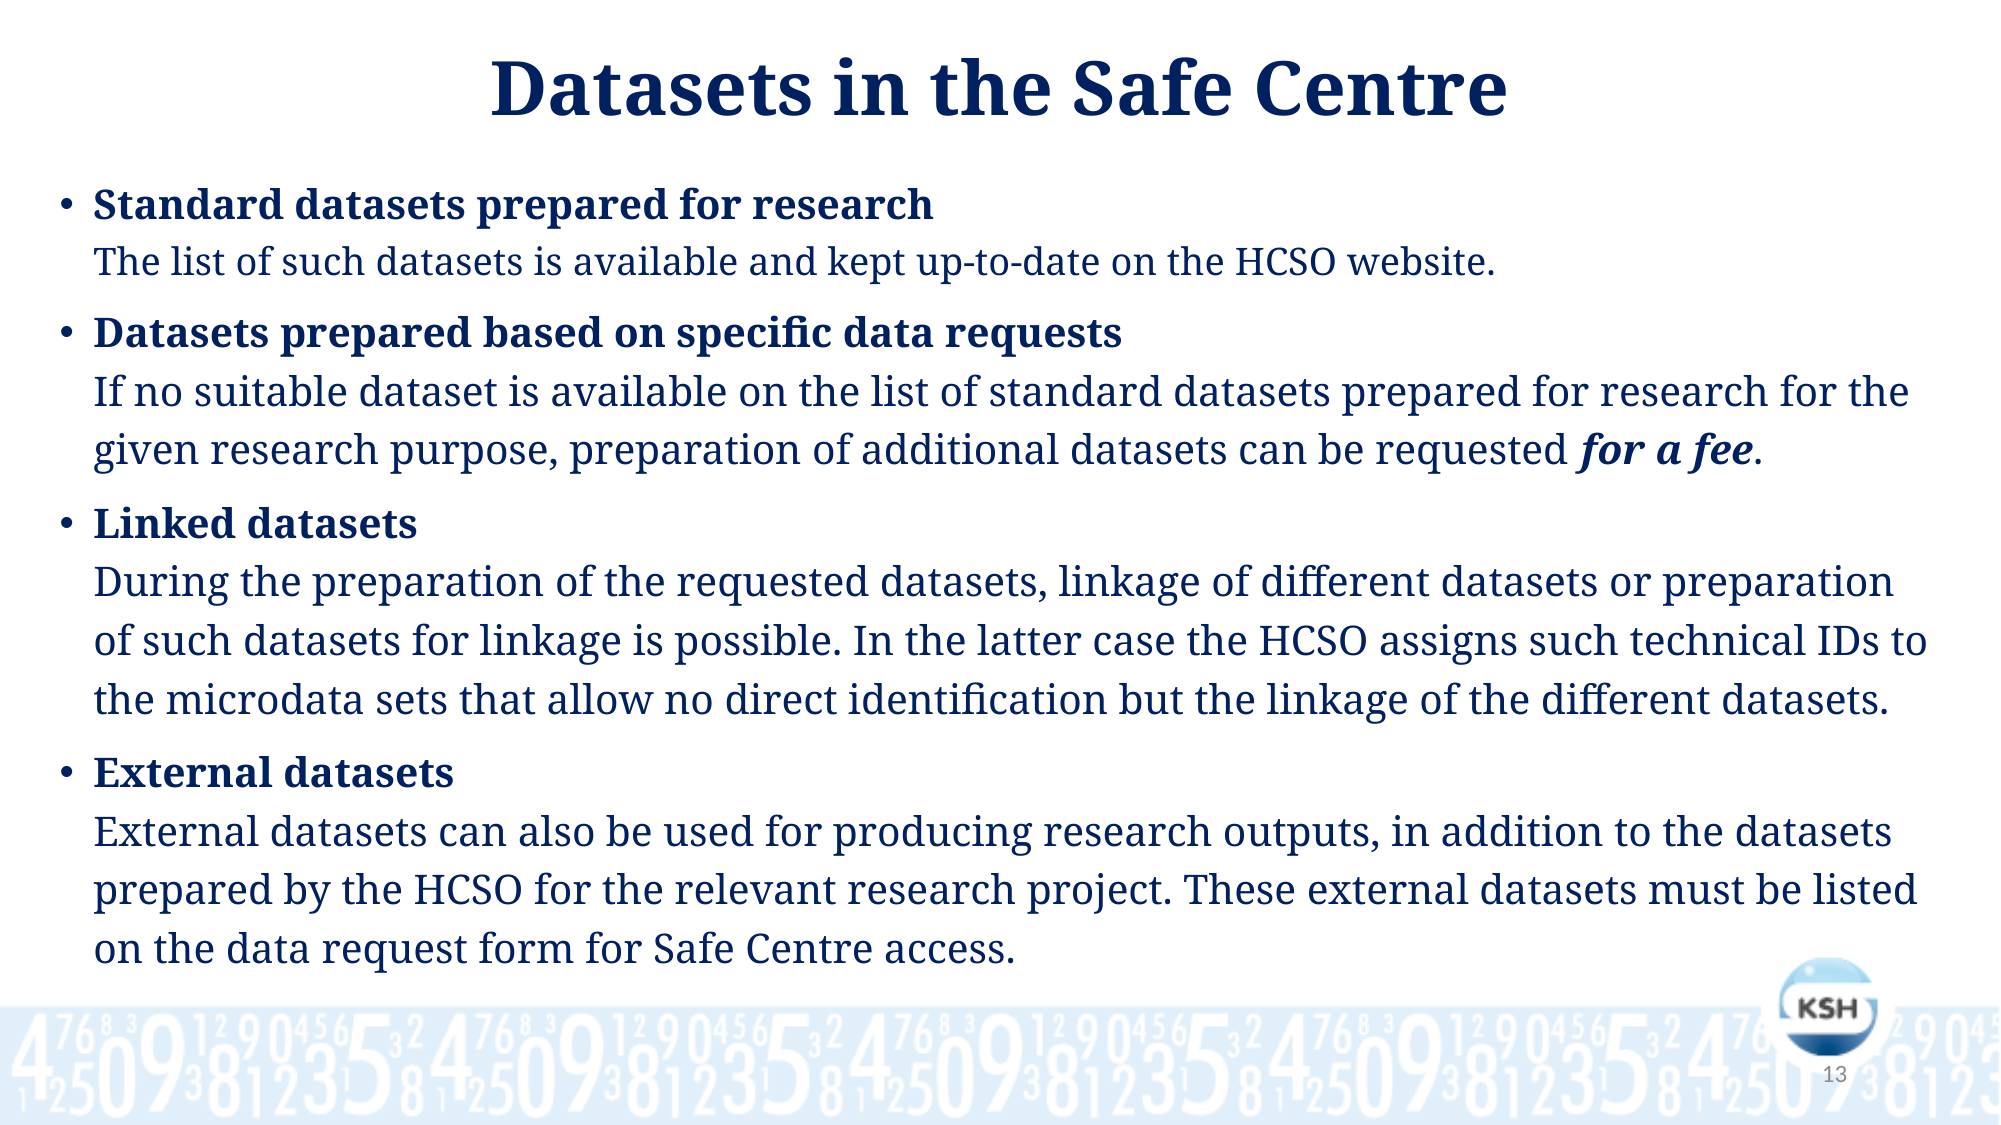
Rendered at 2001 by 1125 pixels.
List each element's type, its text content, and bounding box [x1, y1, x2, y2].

text_box Datasets in the Safe Centre [0, 33, 2000, 138]
picture [0, 0, 2001, 1125]
slide_number 13 [1412, 1042, 1863, 1103]
list Standard datasets prepared for research The list of such datasets is available and kept up-to-date on the HCSO website. Datasets prepared based on specific data requests If no suitable dataset is available on the list of standard datasets prepared for research for the given research purpose, preparation of additional datasets can be requested for a fee. Linked datasets During the preparation of the requested datasets, linkage of different datasets or preparation of such datasets for linkage is possible. In the latter case the HCSO assigns such technical IDs to the microdata sets that allow no direct identification but the linkage of the different datasets. External datasets External datasets can also be used for producing research outputs, in addition to the datasets prepared by the HCSO for the relevant research project. These external datasets must be listed on the data request form for Safe Centre access. [44, 161, 1953, 1014]
